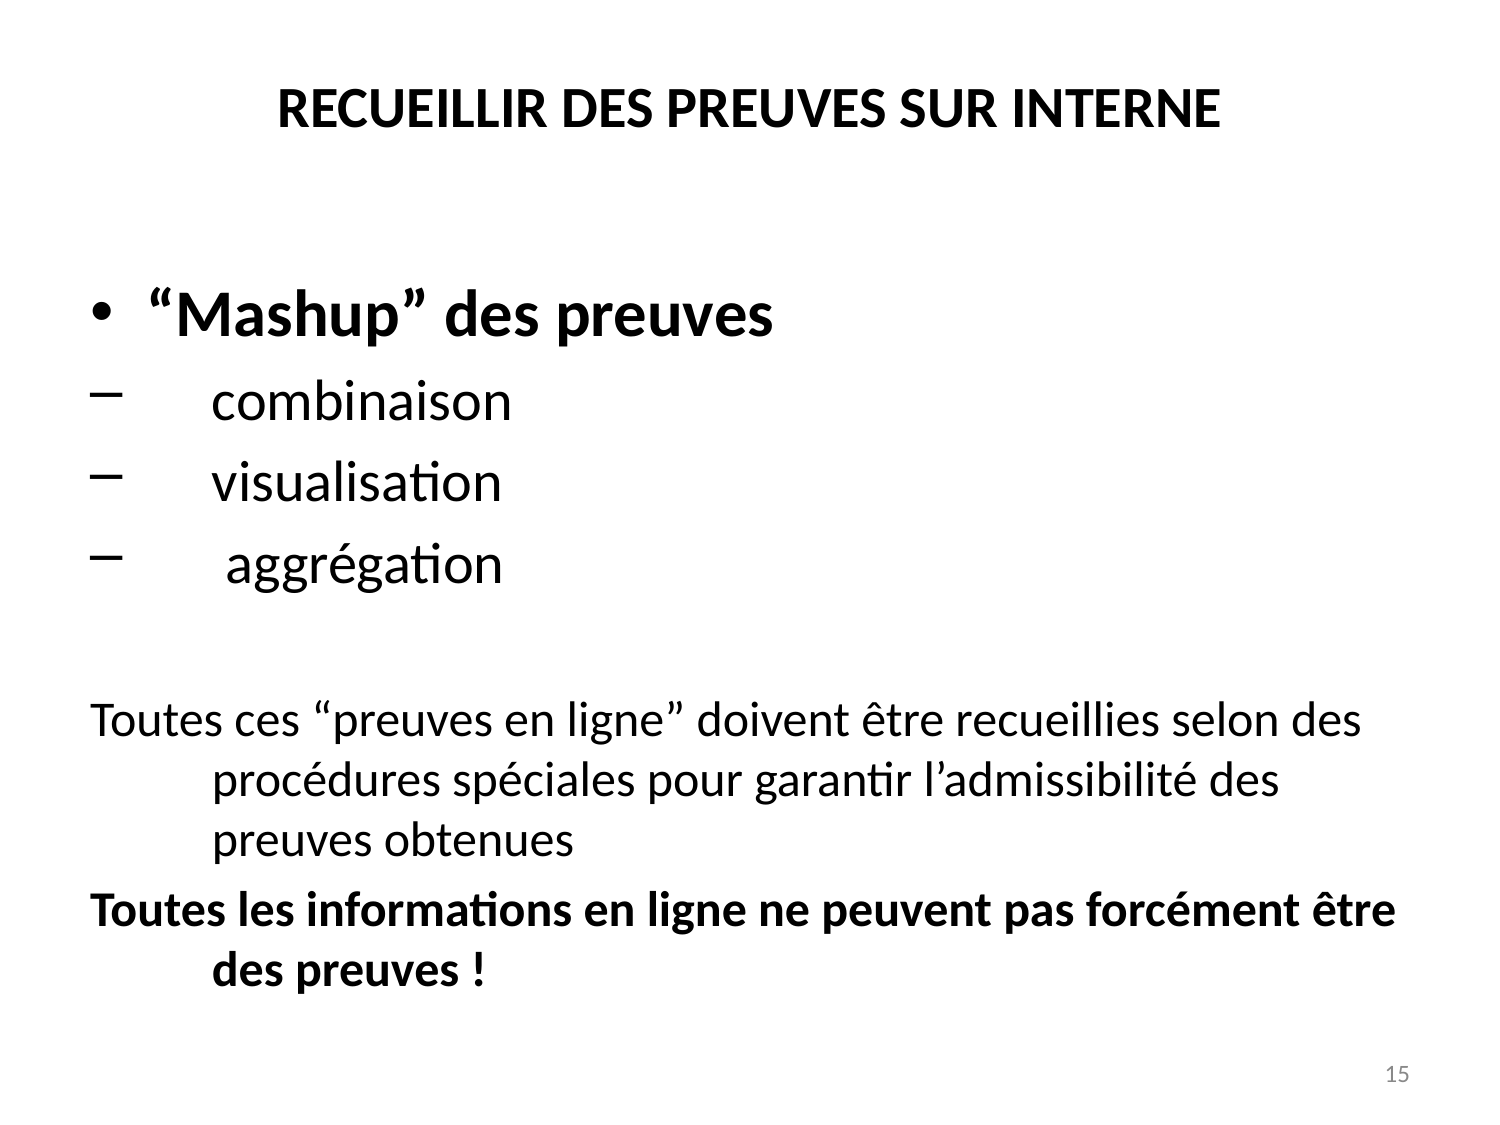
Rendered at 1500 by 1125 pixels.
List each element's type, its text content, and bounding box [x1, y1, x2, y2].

list “Mashup” des preuves combinaison visualisation aggrégation Toutes ces “preuves en ligne” doivent être recueillies selon des procédures spéciales pour garantir l’admissibilité des preuves obtenues Toutes les informations en ligne ne peuvent pas forcément être des preuves ! [75, 262, 1425, 1005]
slide_number * [1074, 1042, 1425, 1103]
title RECUEILLIR DES PREUVES SUR INTERNE [75, 45, 1425, 233]
